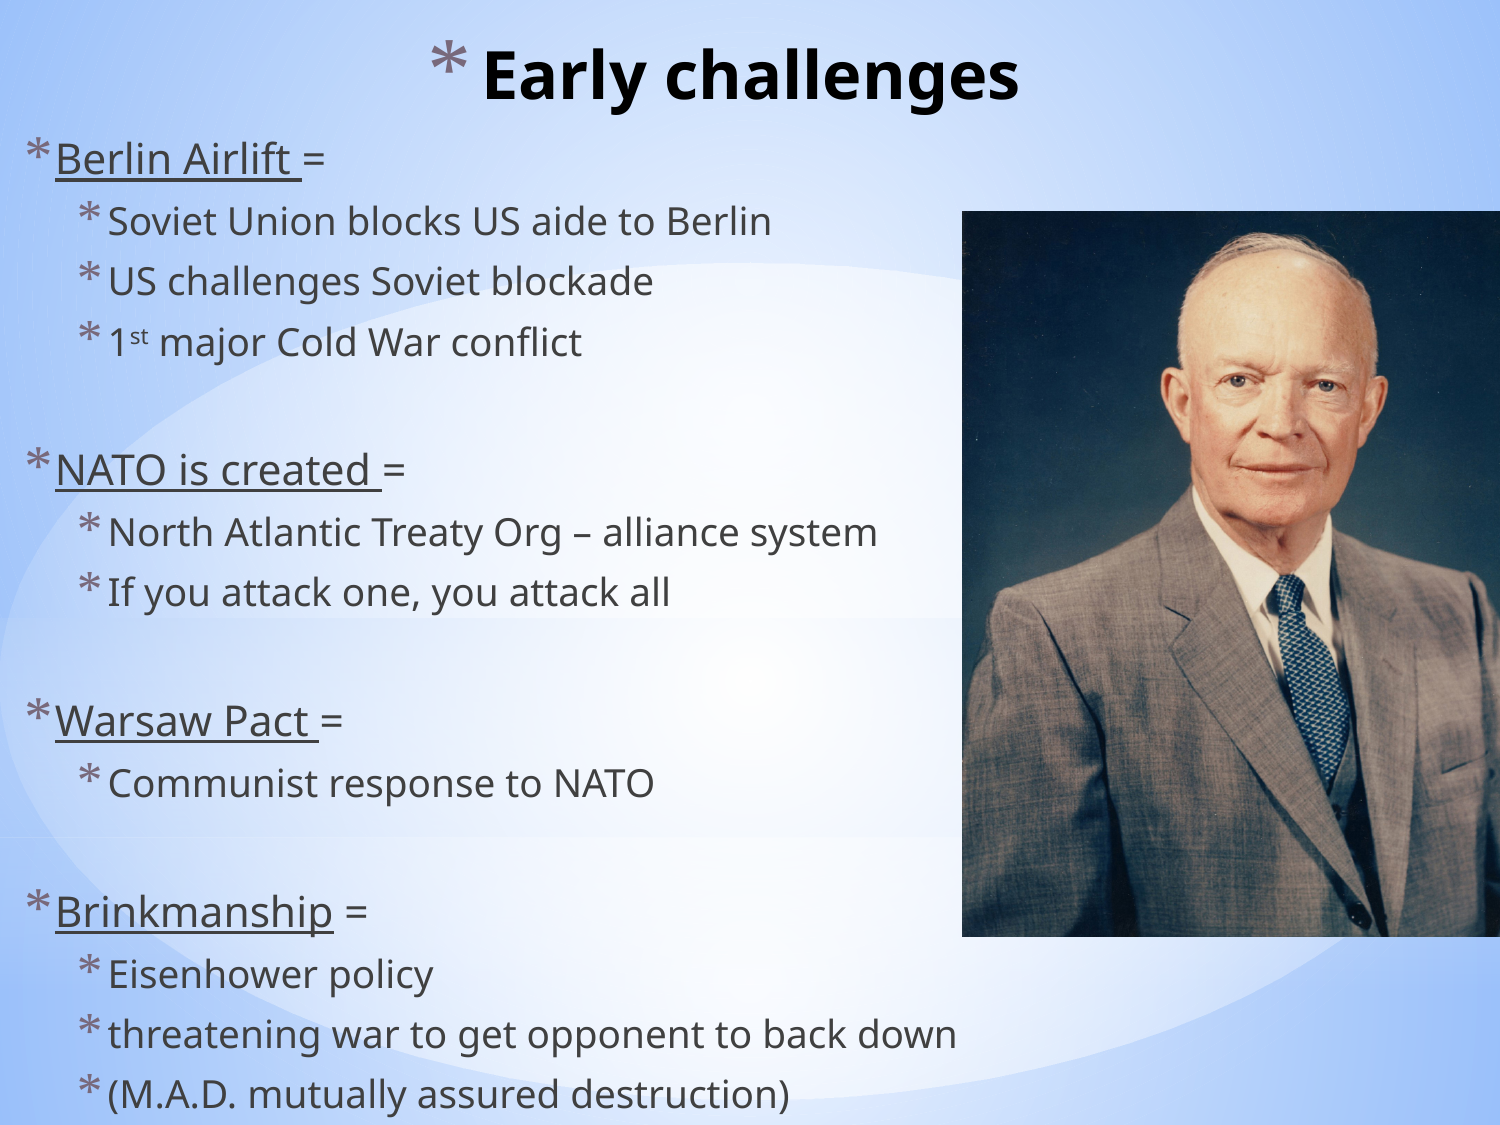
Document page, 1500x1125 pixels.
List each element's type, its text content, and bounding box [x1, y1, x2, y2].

picture [962, 211, 1500, 937]
title Early challenges [24, 25, 1425, 113]
list Berlin Airlift = Soviet Union blocks US aide to Berlin US challenges Soviet blockade 1st major Cold War conflict NATO is created = North Atlantic Treaty Org – alliance system If you attack one, you attack all Warsaw Pact = Communist response to NATO Brinkmanship = Eisenhower policy threatening war to get opponent to back down (M.A.D. mutually assured destruction) [2, 125, 1088, 1125]
